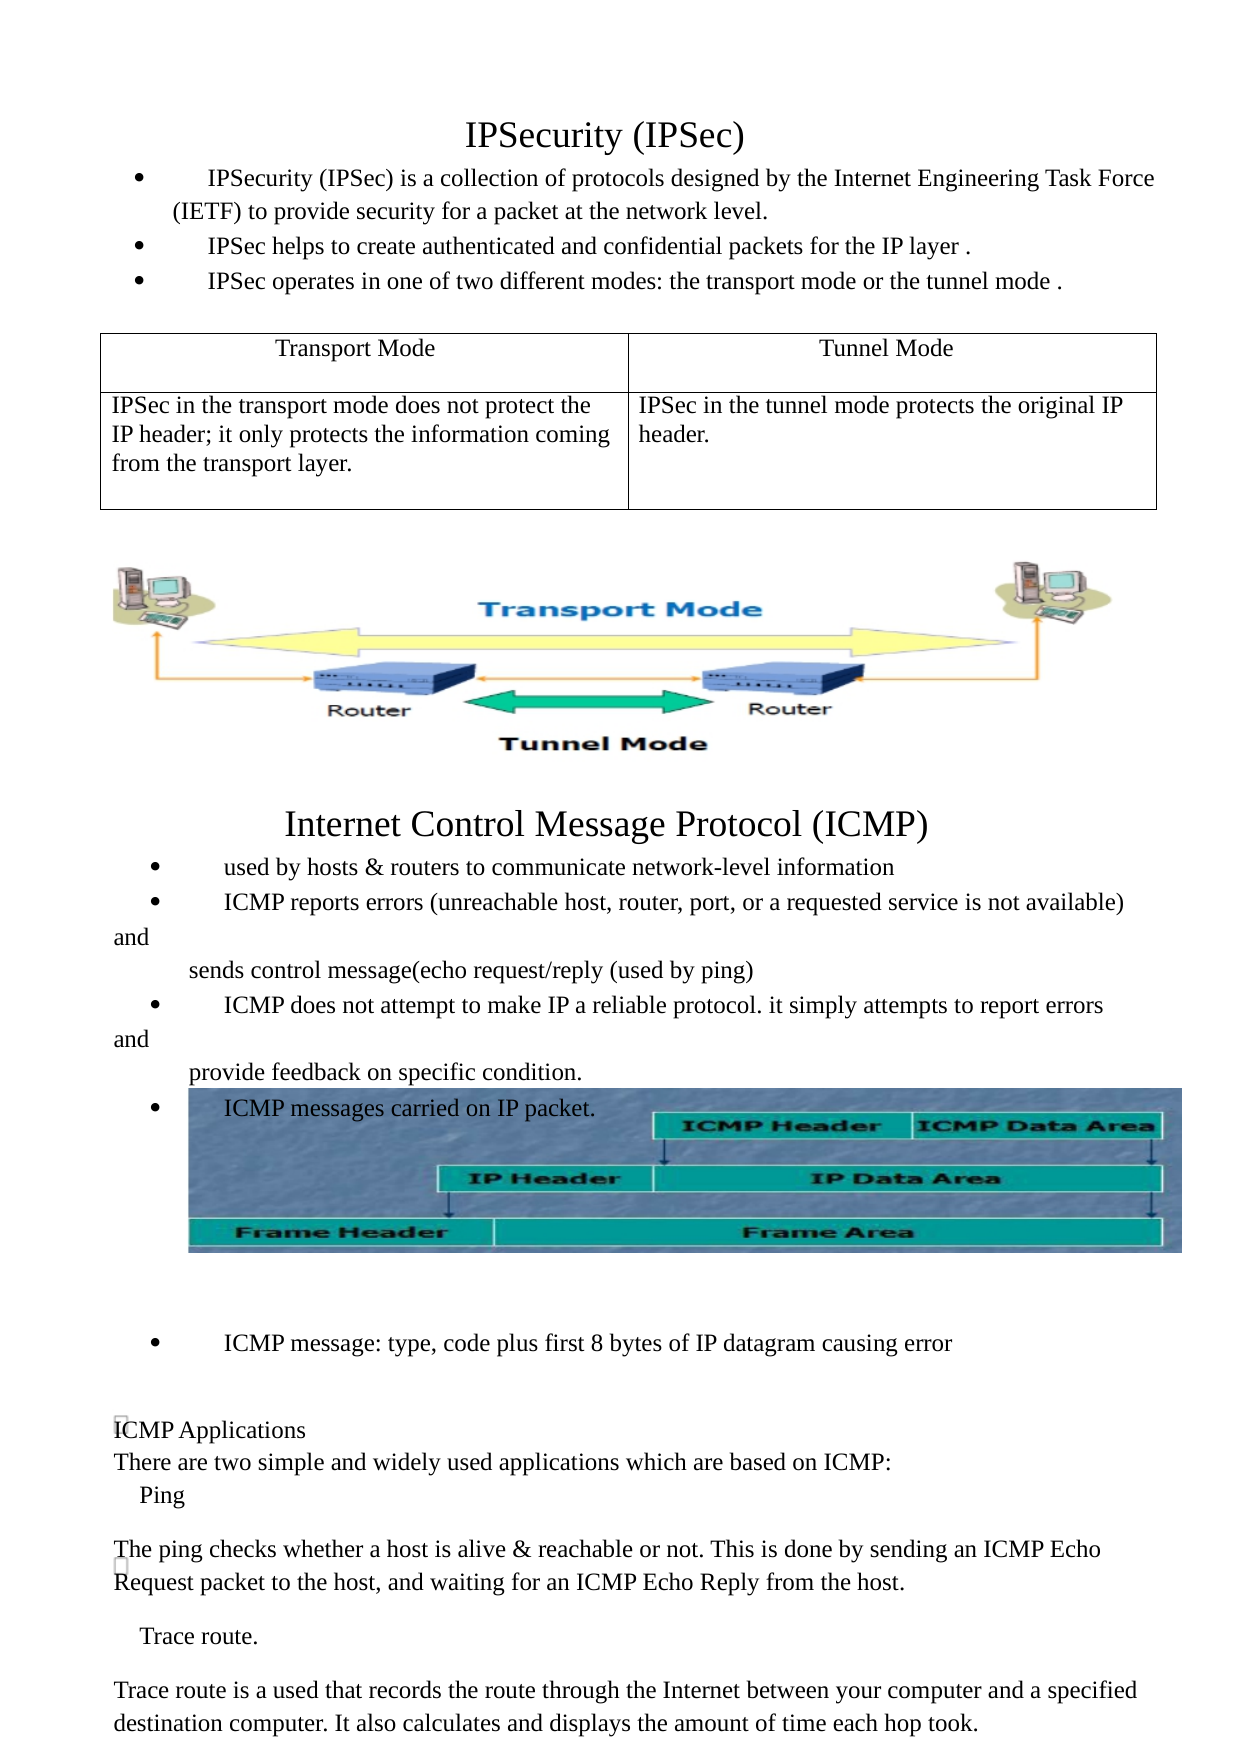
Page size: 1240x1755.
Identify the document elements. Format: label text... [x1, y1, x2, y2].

text_box IPSecurity (IPSec)  IPSecurity (IPSec) is a collection of protocols designed by the Internet Engineering Task Force (IETF) to provide security for a packet at the network level.  IPSec helps to create authenticated and confidential packets for the IP layer .  IPSec operates in one of two different modes: the transport mode or the tunnel mode . [135, 111, 1156, 295]
table_header Transport Mode [101, 334, 628, 392]
picture [185, 1088, 1182, 1253]
table_header Tunnel Mode [629, 334, 1156, 392]
table_cell IPSec in the transport mode does not protect the IP header; it only protects the information coming from the transport layer. [101, 393, 628, 509]
picture [110, 1409, 151, 1438]
text_box Internet Control Message Protocol (ICMP)  used by hosts & routers to communicate network-level information  ICMP reports errors (unreachable host, router, port, or a requested service is not available) and sends control message(echo request/reply (used by ping)  ICMP does not attempt to make IP a reliable protocol. it simply attempts to report errors and provide feedback on specific condition.  ICMP messages carried on IP packet.  ICMP message: type, code plus first 8 bytes of IP datagram causing error ICMP Applications There are two simple and widely used applications which are based on ICMP: Ping The ping checks whether a host is alive & reachable or not. This is done by sending an ICMP Echo Request packet to the host, and waiting for an ICMP Echo Reply from the host. Trace route. Trace route is a used that records the route through the Internet between your computer and a specified destination computer. It also calculates and displays the amount of time each hop took. [113, 801, 1139, 1668]
picture [110, 1550, 151, 1579]
picture [112, 540, 1143, 793]
table_cell IPSec in the tunnel mode protects the original IP header. [629, 393, 1156, 509]
